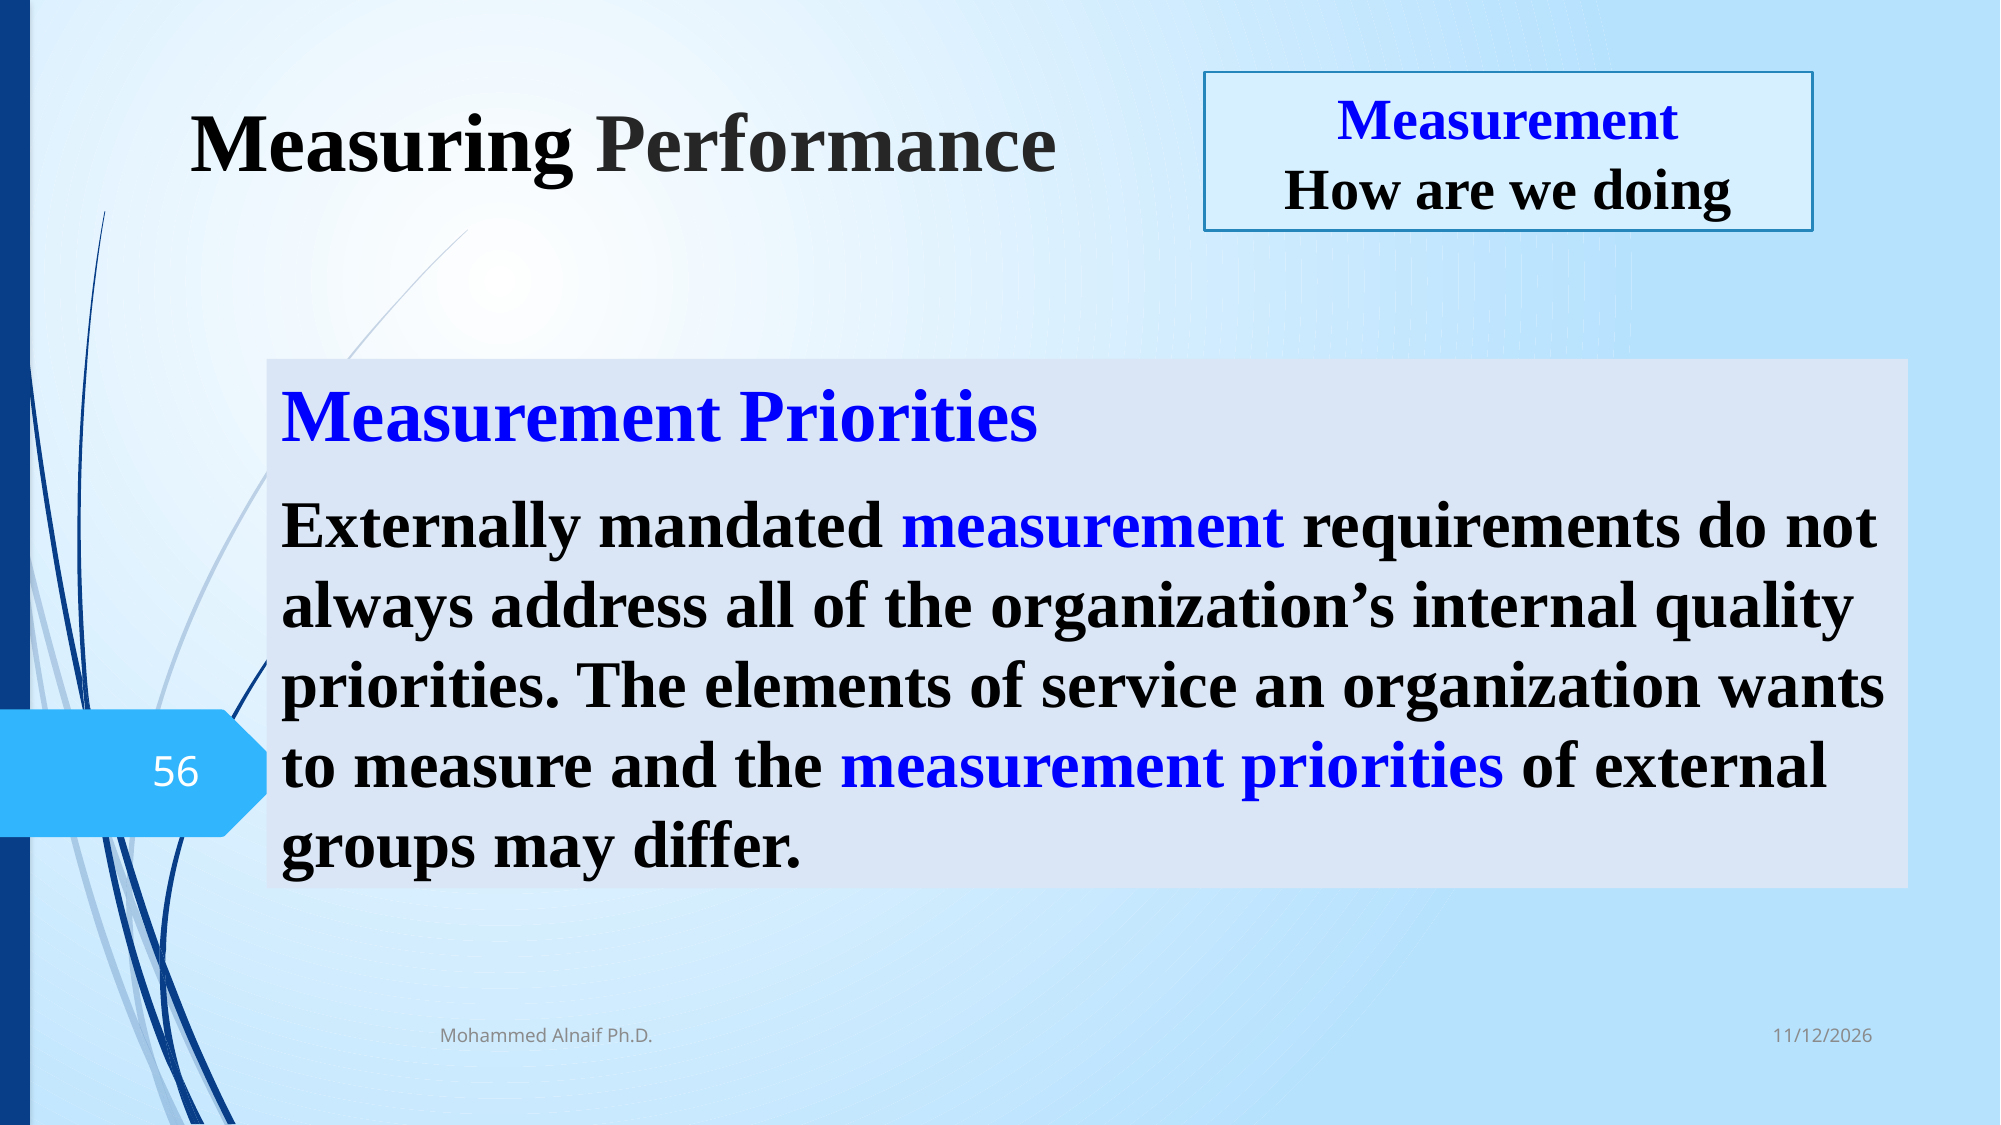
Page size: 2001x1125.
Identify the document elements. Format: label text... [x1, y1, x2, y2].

text_box Measurement Priorities Externally mandated measurement requirements do not always address all of the organization’s internal quality priorities. The elements of service an organization wants to measure and the measurement priorities of external groups may differ. [266, 358, 1908, 889]
footer Mohammed Alnaif Ph.D. [424, 1006, 1675, 1067]
title Measuring Performance [175, 42, 1122, 196]
subtitle [86, 196, 1961, 1103]
text_box Measurement How are we doing [1203, 71, 1814, 232]
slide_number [1699, 1005, 1888, 1067]
slide_number 56 [87, 743, 216, 803]
